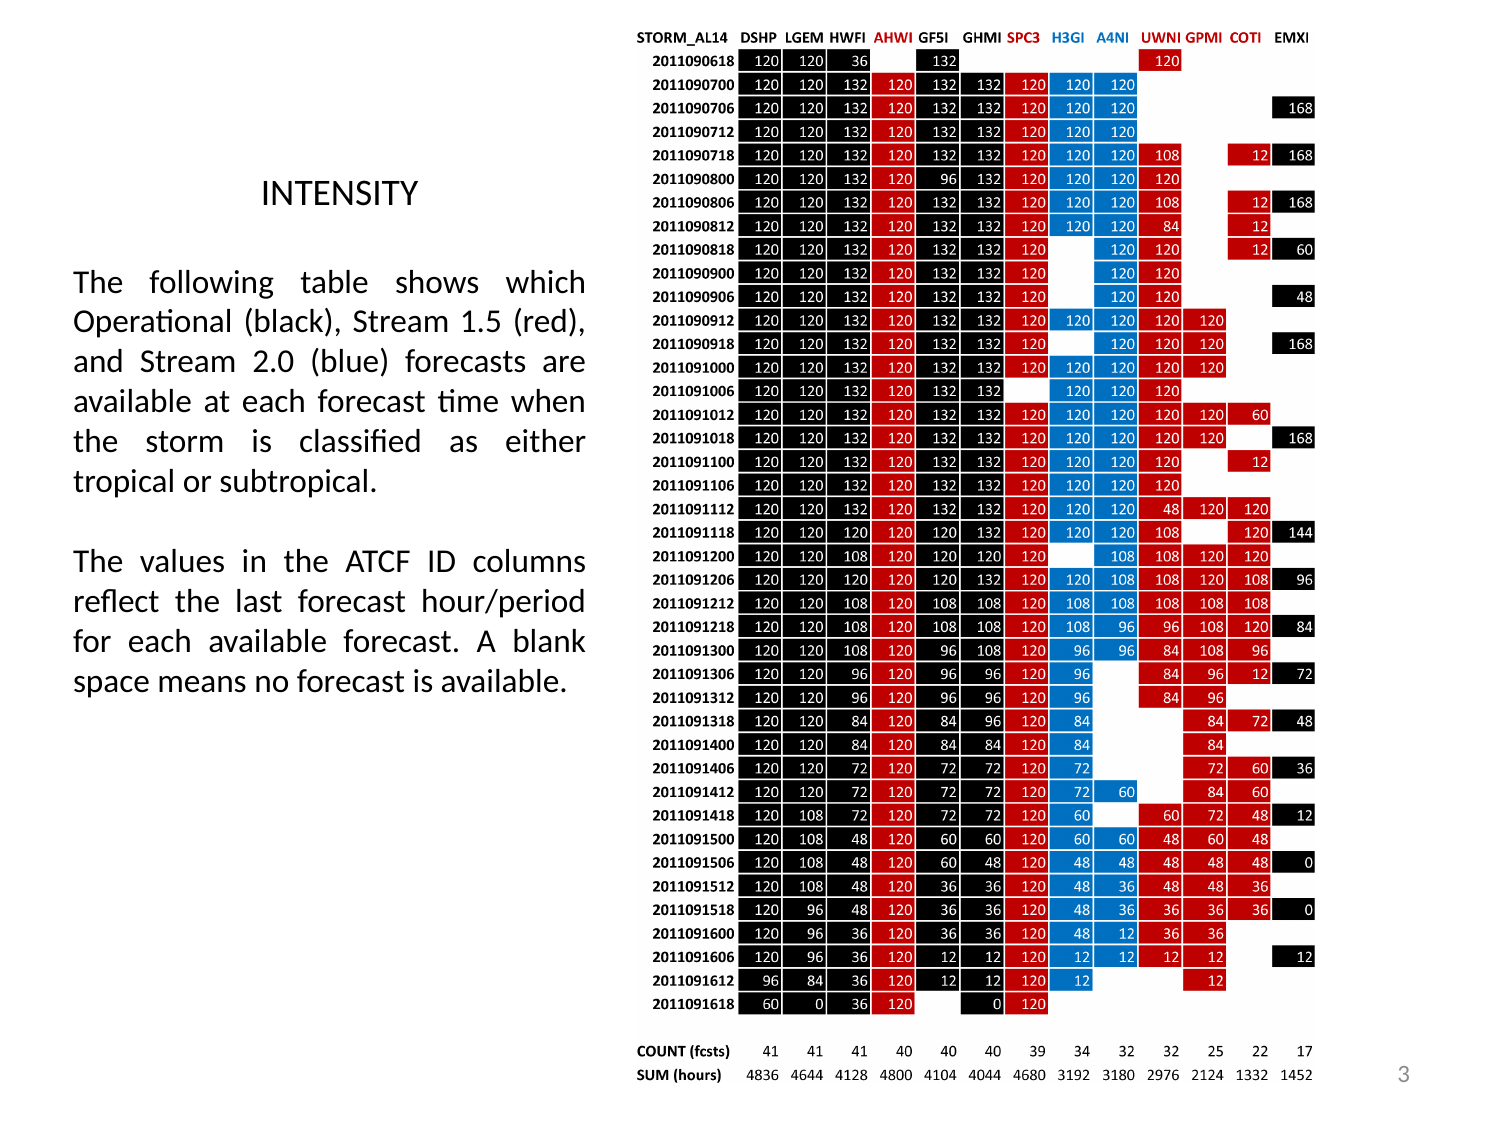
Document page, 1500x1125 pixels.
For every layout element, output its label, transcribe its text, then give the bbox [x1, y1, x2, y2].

picture [637, 31, 1315, 1083]
slide_number 3 [1074, 1042, 1425, 1103]
text_box The following table shows which Operational (black), Stream 1.5 (red), and Stream 2.0 (blue) forecasts are available at each forecast time when the storm is classified as either tropical or subtropical. The values in the ATCF ID columns reflect the last forecast hour/period for each available forecast. A blank space means no forecast is available. [58, 252, 602, 707]
text_box INTENSITY [142, 160, 537, 221]
